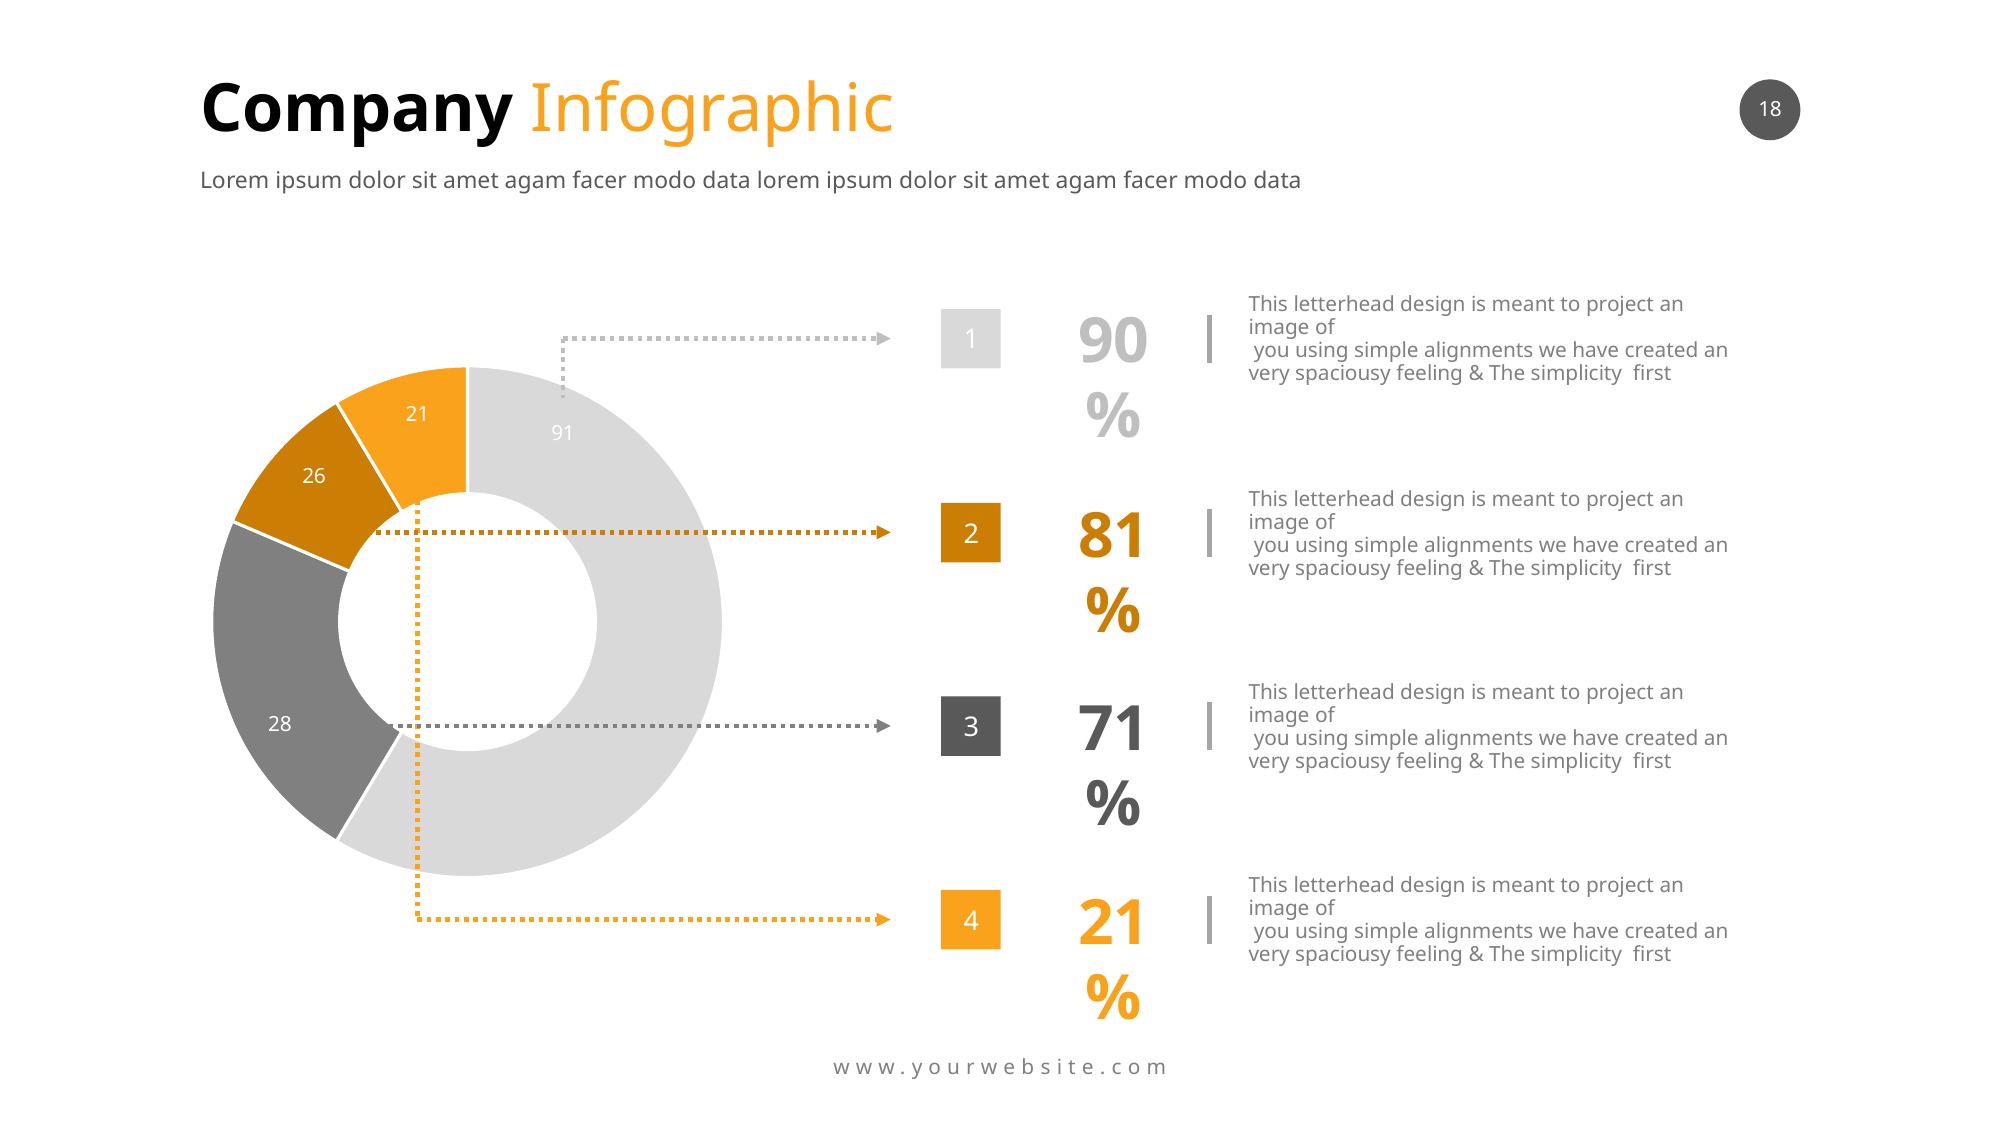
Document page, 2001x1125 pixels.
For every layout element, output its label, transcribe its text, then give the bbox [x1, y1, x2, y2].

footer www.yourwebsite.com [777, 1037, 1223, 1098]
text_box This letterhead design is meant to project an image of you using simple alignments we have created an very spaciousy feeling & The simplicity first [1248, 292, 1746, 385]
text_box 21% [1036, 874, 1192, 1040]
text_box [941, 308, 1001, 369]
list Lorem ipsum dolor sit amet agam facer modo data lorem ipsum dolor sit amet agam facer modo data [185, 166, 1815, 205]
text_box This letterhead design is meant to project an image of you using simple alignments we have created an very spaciousy feeling & The simplicity first [1248, 873, 1746, 967]
text_box 71% [1036, 680, 1192, 846]
text_box This letterhead design is meant to project an image of you using simple alignments we have created an very spaciousy feeling & The simplicity first [1248, 679, 1746, 773]
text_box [941, 502, 1001, 563]
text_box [941, 696, 1001, 756]
text_box 90% [1036, 292, 1192, 458]
text_box This letterhead design is meant to project an image of you using simple alignments we have created an very spaciousy feeling & The simplicity first [1248, 487, 1746, 581]
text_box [185, 338, 891, 920]
title Company Infographic [185, 54, 1815, 166]
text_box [941, 889, 1001, 950]
text_box 81% [1036, 487, 1192, 652]
